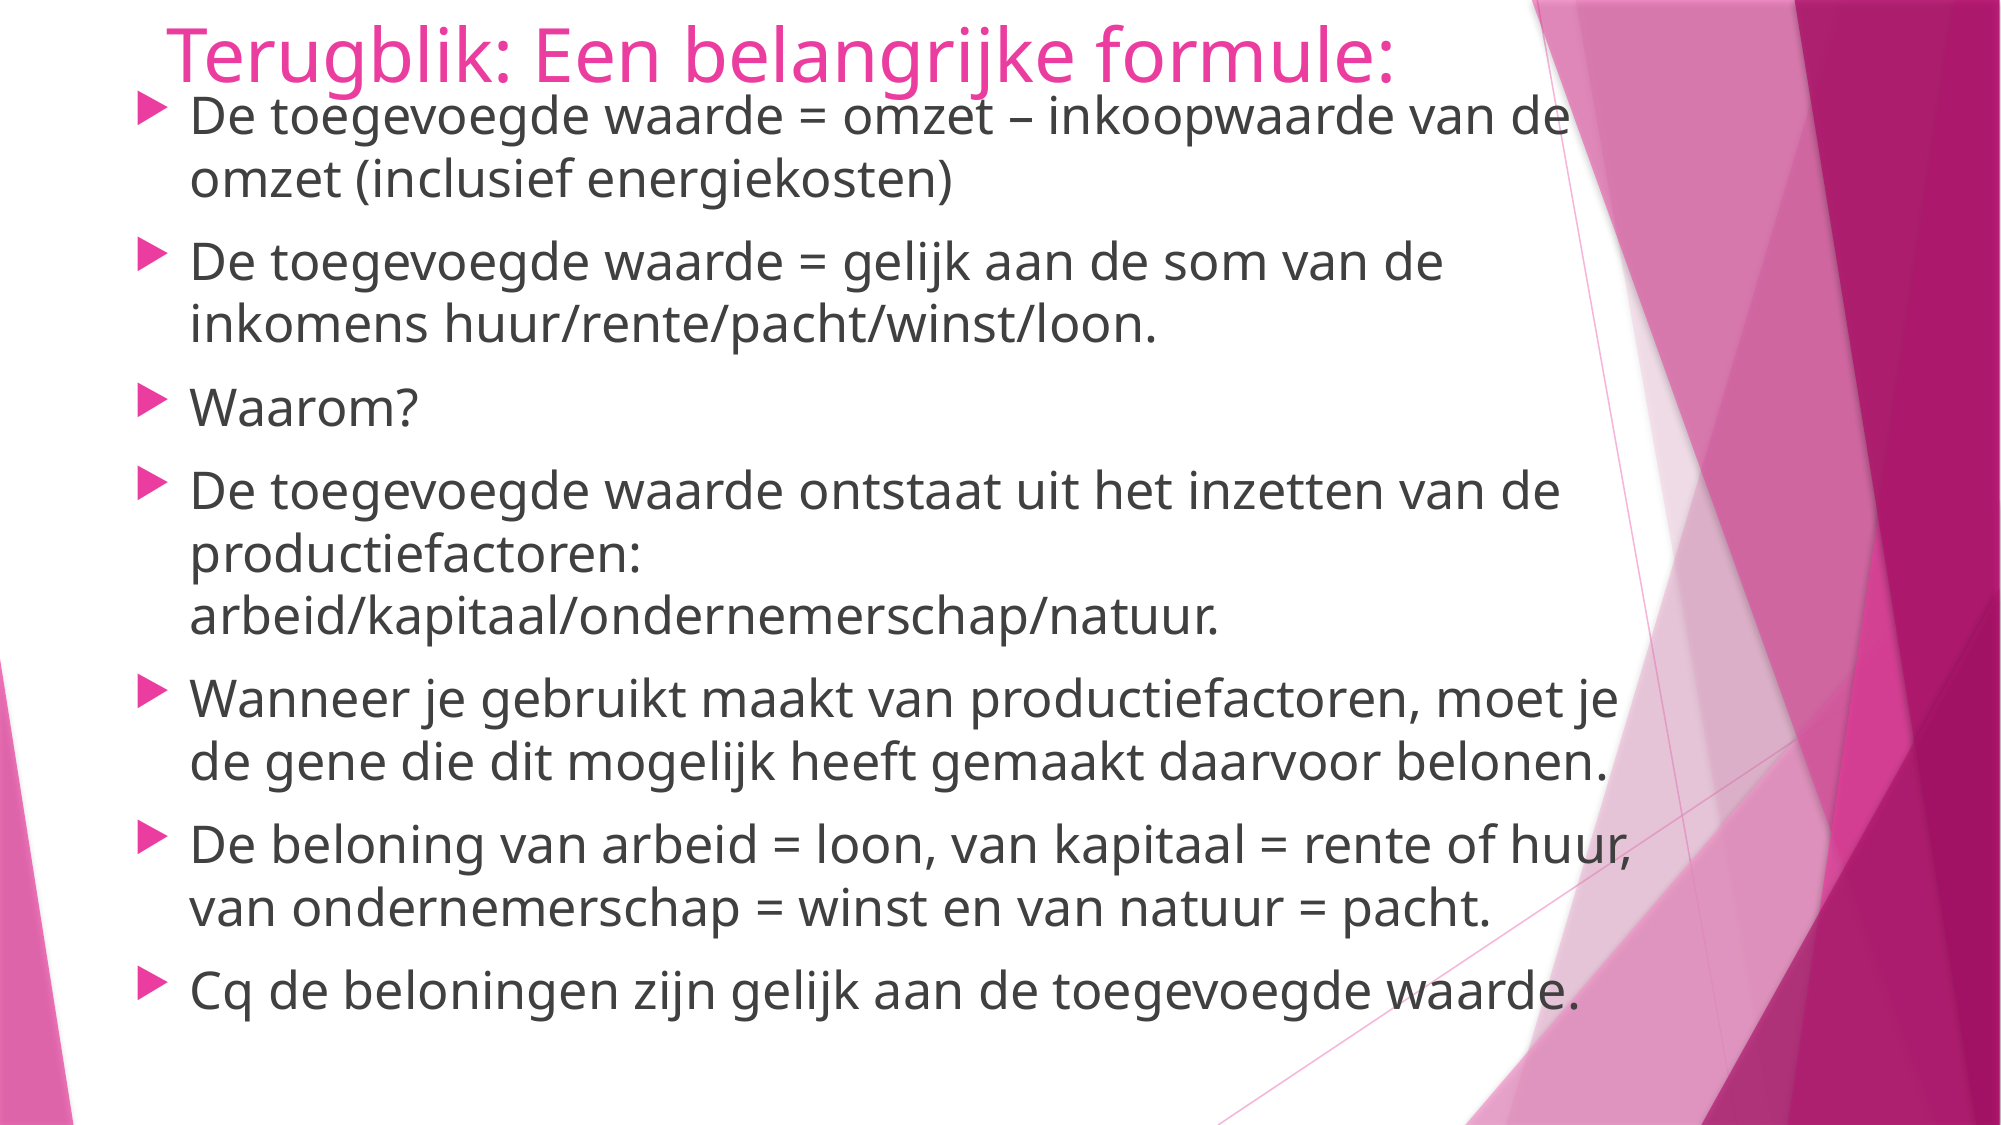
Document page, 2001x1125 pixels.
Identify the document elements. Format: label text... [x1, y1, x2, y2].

title Terugblik: Een belangrijke formule: [151, 0, 1530, 75]
list De toegevoegde waarde = omzet – inkoopwaarde van de omzet (inclusief energiekosten) De toegevoegde waarde = gelijk aan de som van de inkomens huur/rente/pacht/winst/loon. Waarom? De toegevoegde waarde ontstaat uit het inzetten van de productiefactoren: arbeid/kapitaal/ondernemerschap/natuur. Wanneer je gebruikt maakt van productiefactoren, moet je de gene die dit mogelijk heeft gemaakt daarvoor belonen. De beloning van arbeid = loon, van kapitaal = rente of huur, van ondernemerschap = winst en van natuur = pacht. Cq de beloningen zijn gelijk aan de toegevoegde waarde. [118, 75, 1653, 845]
